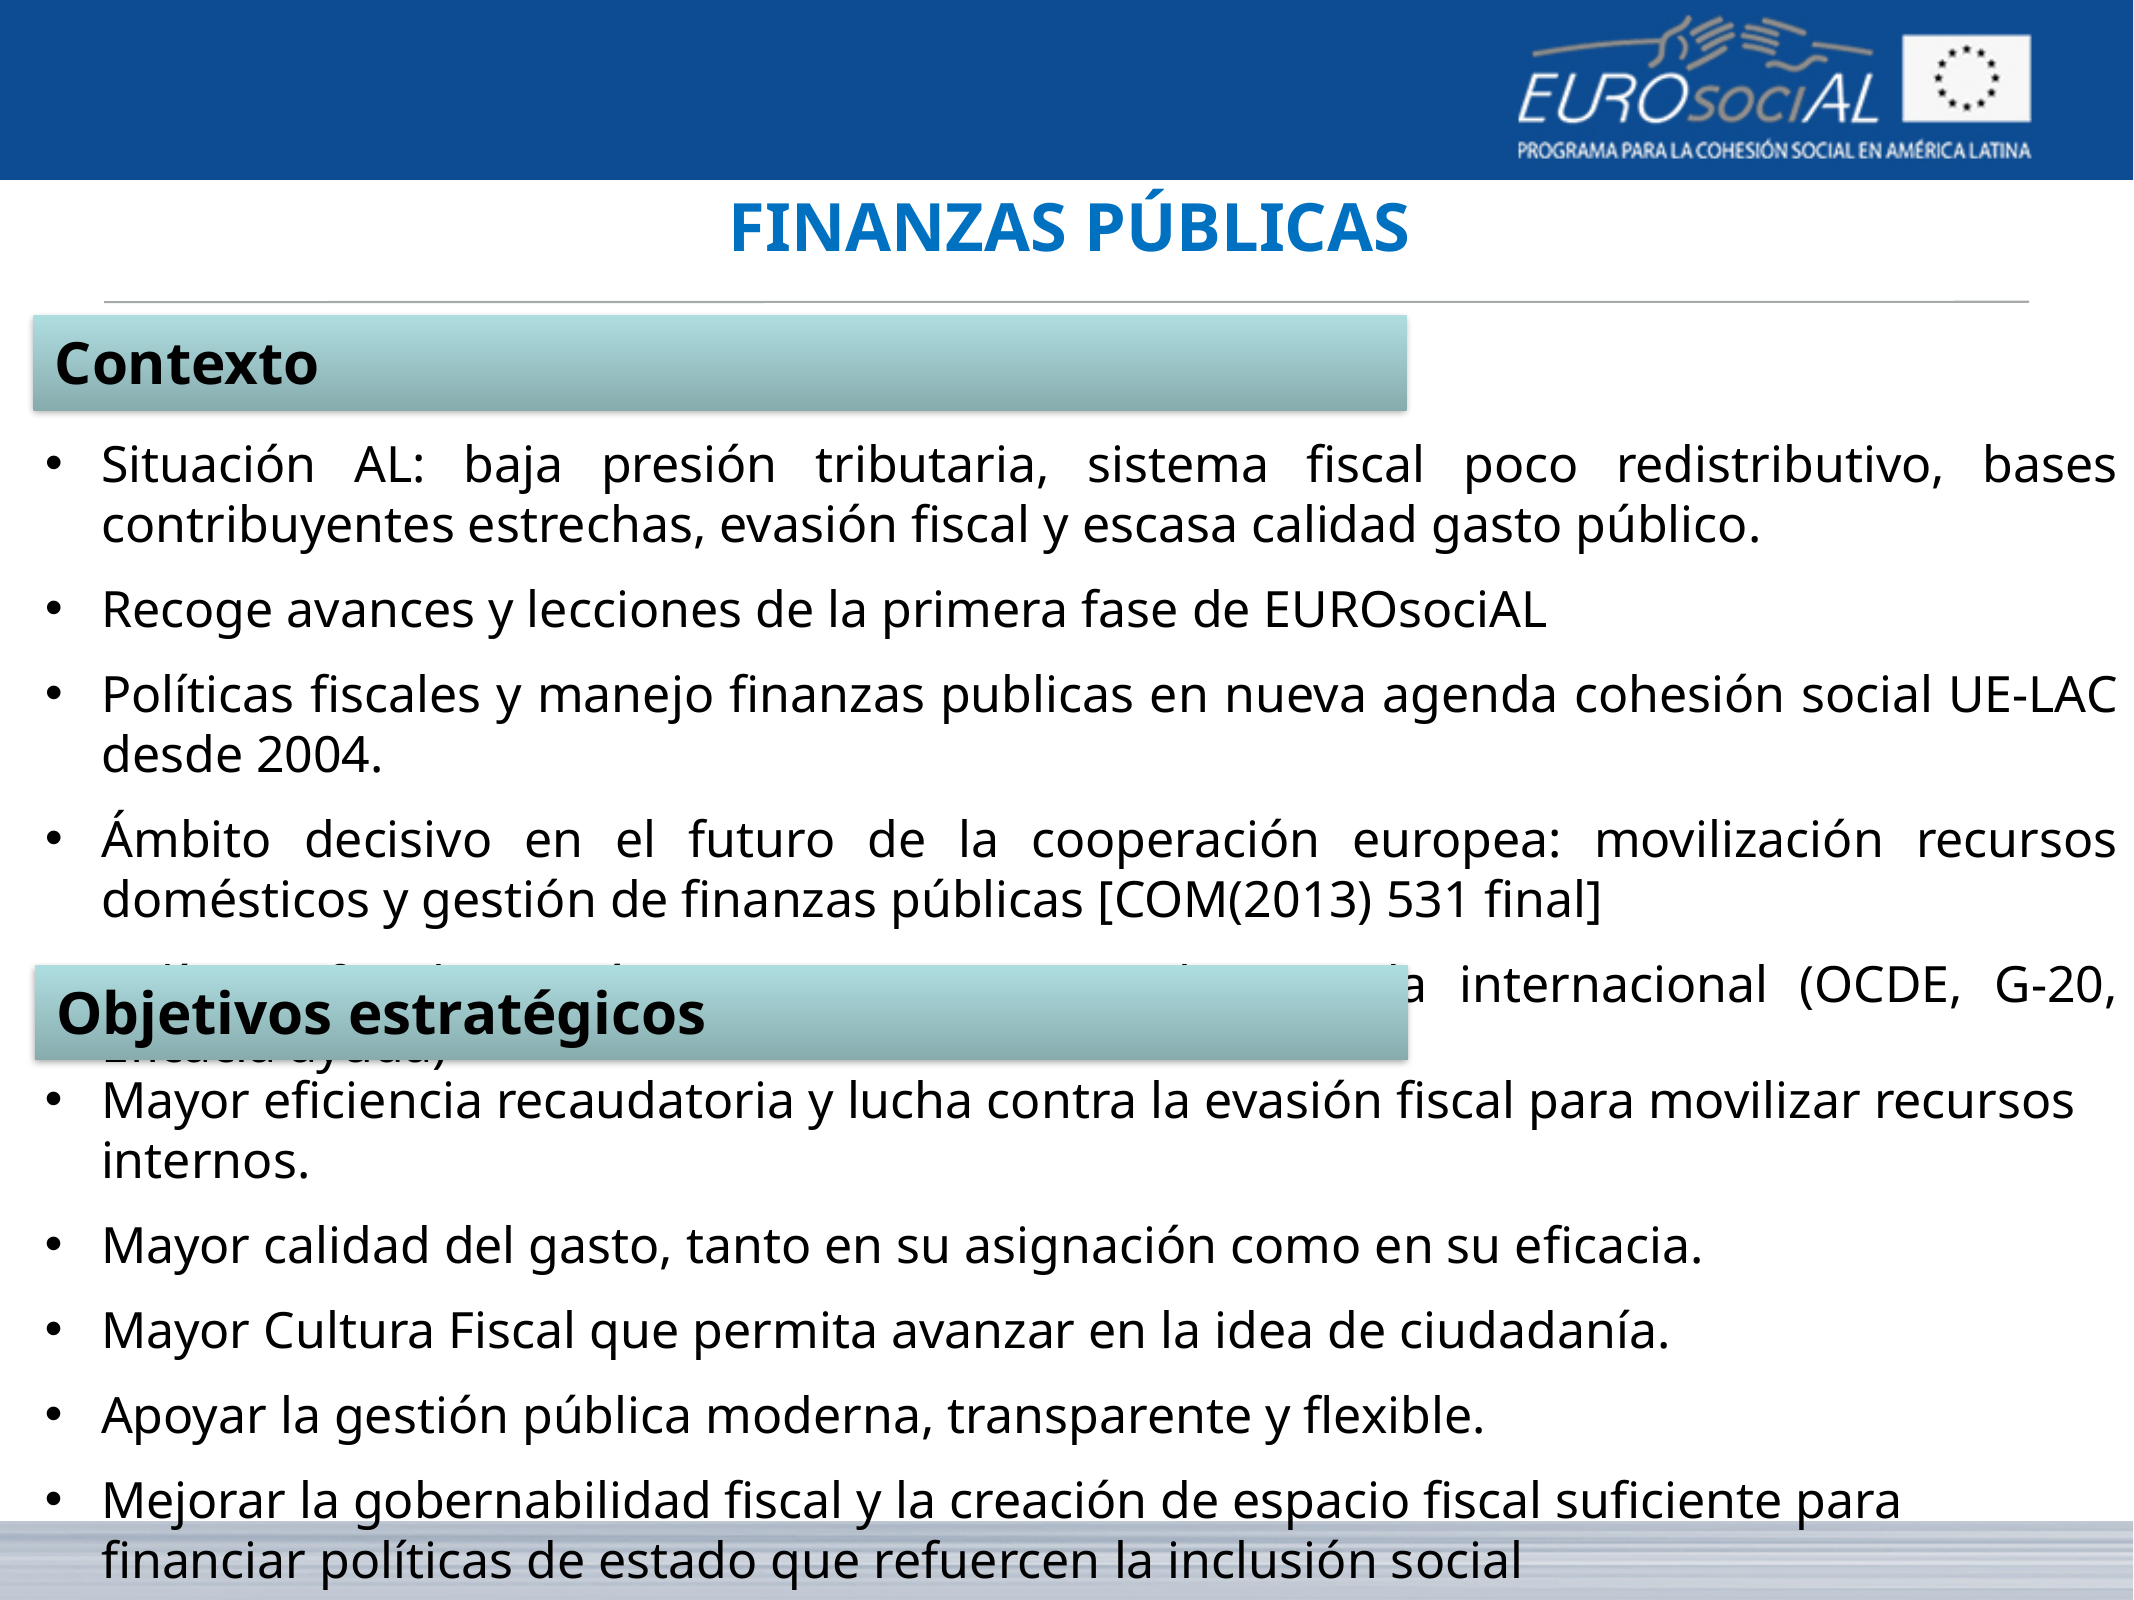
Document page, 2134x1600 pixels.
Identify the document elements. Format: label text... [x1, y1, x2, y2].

text_box Objetivos estratégicos [35, 965, 1409, 1060]
picture [0, 1521, 2134, 1600]
list Contexto [33, 315, 1407, 411]
title FINANZAS PÚBLICAS [109, 173, 2030, 424]
text_box Mayor eficiencia recaudatoria y lucha contra la evasión fiscal para movilizar recursos internos. Mayor calidad del gasto, tanto en su asignación como en su eficacia. Mayor Cultura Fiscal que permita avanzar en la idea de ciudadanía. Apoyar la gestión pública moderna, transparente y flexible. Mejorar la gobernabilidad fiscal y la creación de espacio fiscal suficiente para financiar políticas de estado que refuercen la inclusión social [30, 1060, 2134, 1596]
text_box Situación AL: baja presión tributaria, sistema fiscal poco redistributivo, bases contribuyentes estrechas, evasión fiscal y escasa calidad gasto público. Recoge avances y lecciones de la primera fase de EUROsociAL Políticas fiscales y manejo finanzas publicas en nueva agenda cohesión social UE-LAC desde 2004. Ámbito decisivo en el futuro de la cooperación europea: movilización recursos domésticos y gestión de finanzas públicas [COM(2013) 531 final] Políticas fiscales están muy presentes en la agenda internacional (OCDE, G-20, Eficacia ayuda) [30, 424, 2134, 1060]
picture [0, 0, 2134, 180]
